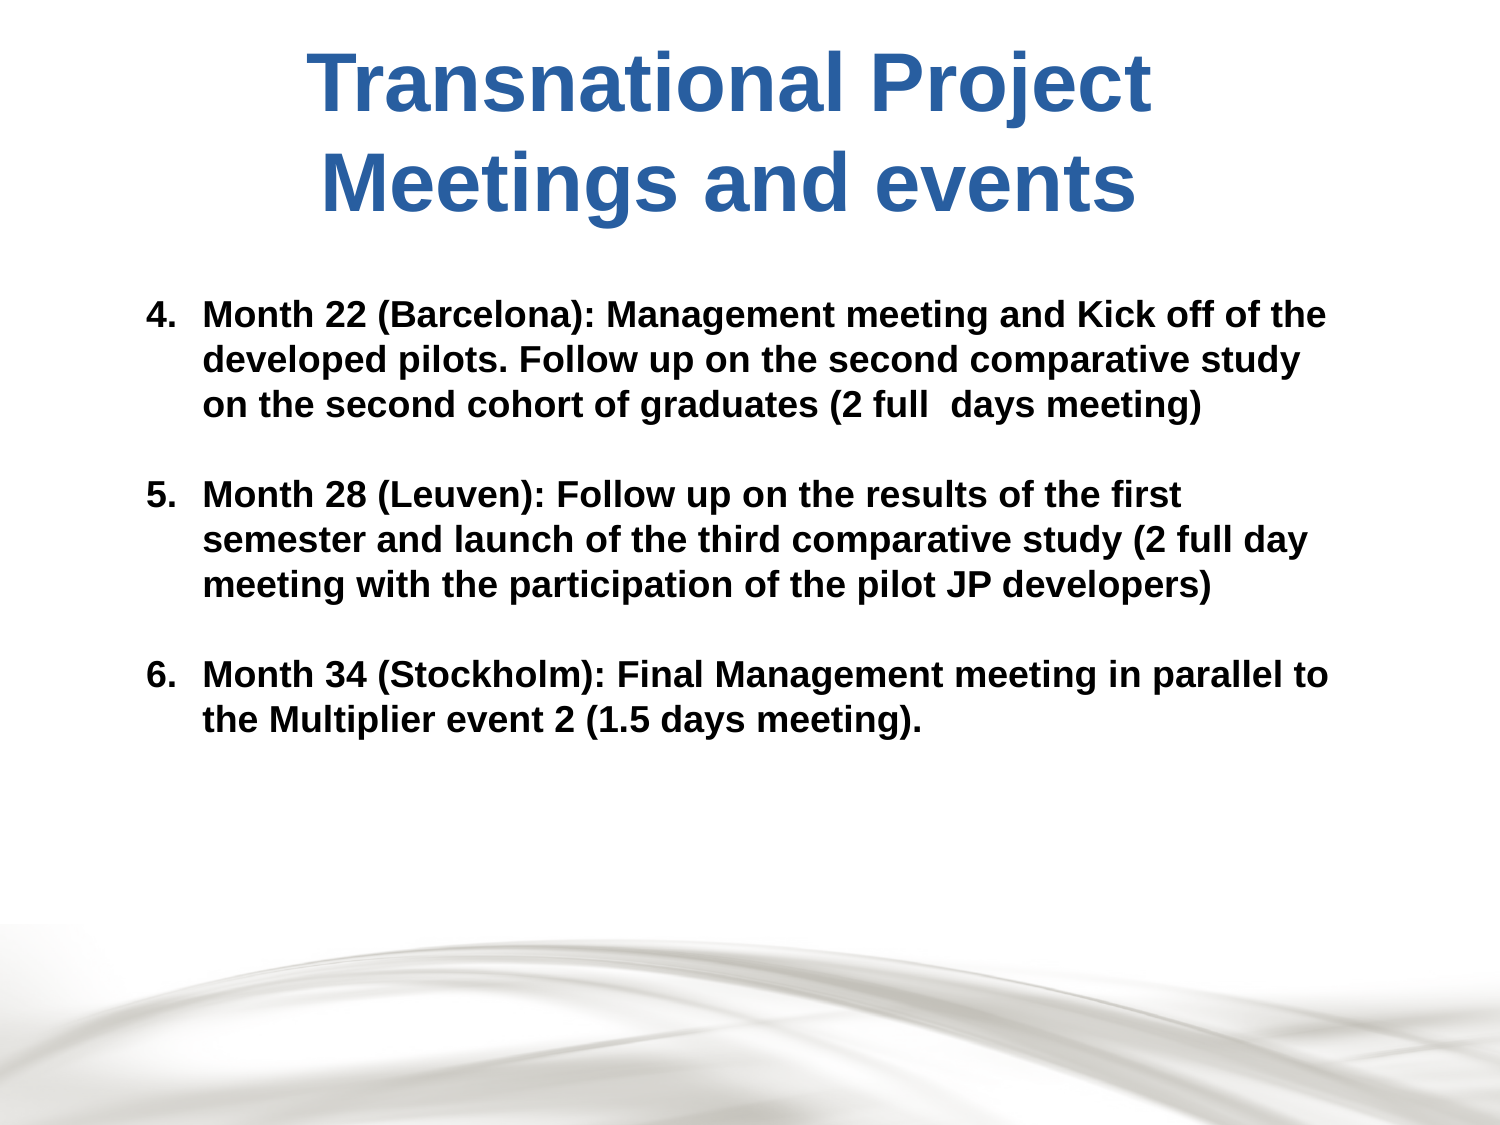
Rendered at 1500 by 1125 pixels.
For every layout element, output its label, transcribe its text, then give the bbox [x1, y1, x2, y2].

text_box Transnational Project Meetings and events [110, 20, 1348, 236]
picture [0, 924, 1500, 1125]
text_box Month 22 (Barcelona): Management meeting and Kick off of the developed pilots. Follow up on the second comparative study on the second cohort of graduates (2 full days meeting) Month 28 (Leuven): Follow up on the results of the first semester and launch of the third comparative study (2 full day meeting with the participation of the pilot JP developers) Month 34 (Stockholm): Final Management meeting in parallel to the Multiplier event 2 (1.5 days meeting). [131, 238, 1369, 748]
